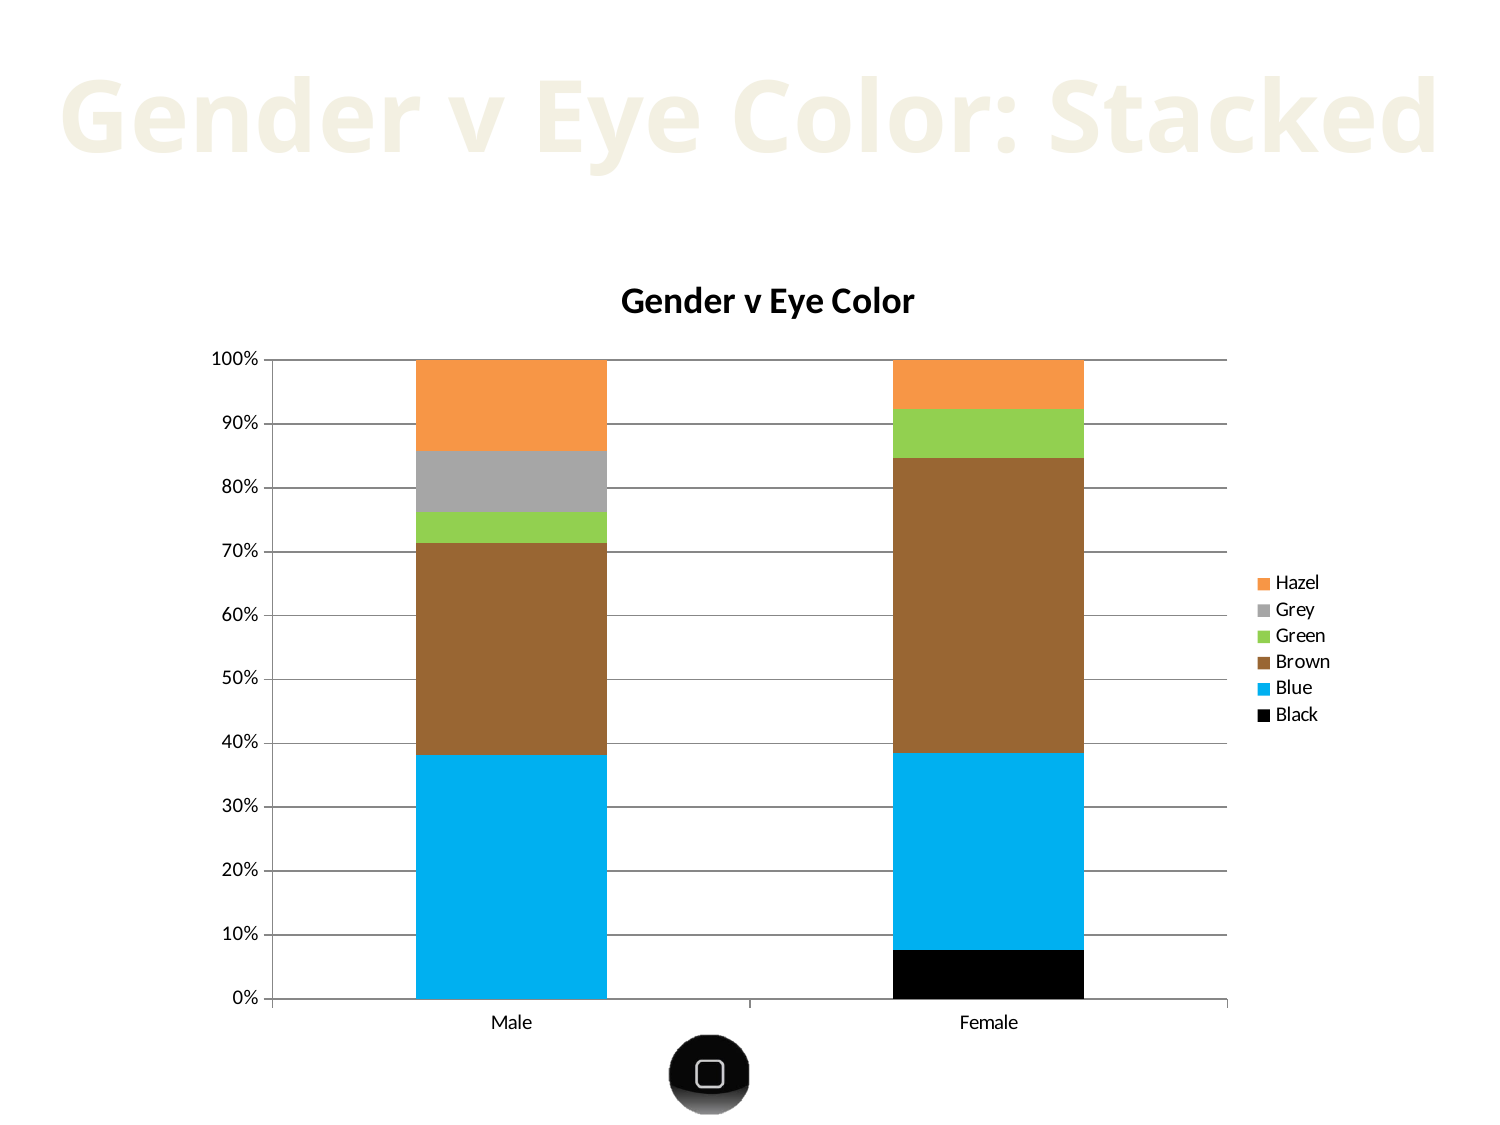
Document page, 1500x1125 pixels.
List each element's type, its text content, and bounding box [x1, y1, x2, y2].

picture [659, 1024, 760, 1125]
text_box Gender v Eye Color: Stacked [42, 45, 1484, 180]
chart [187, 249, 1351, 1051]
